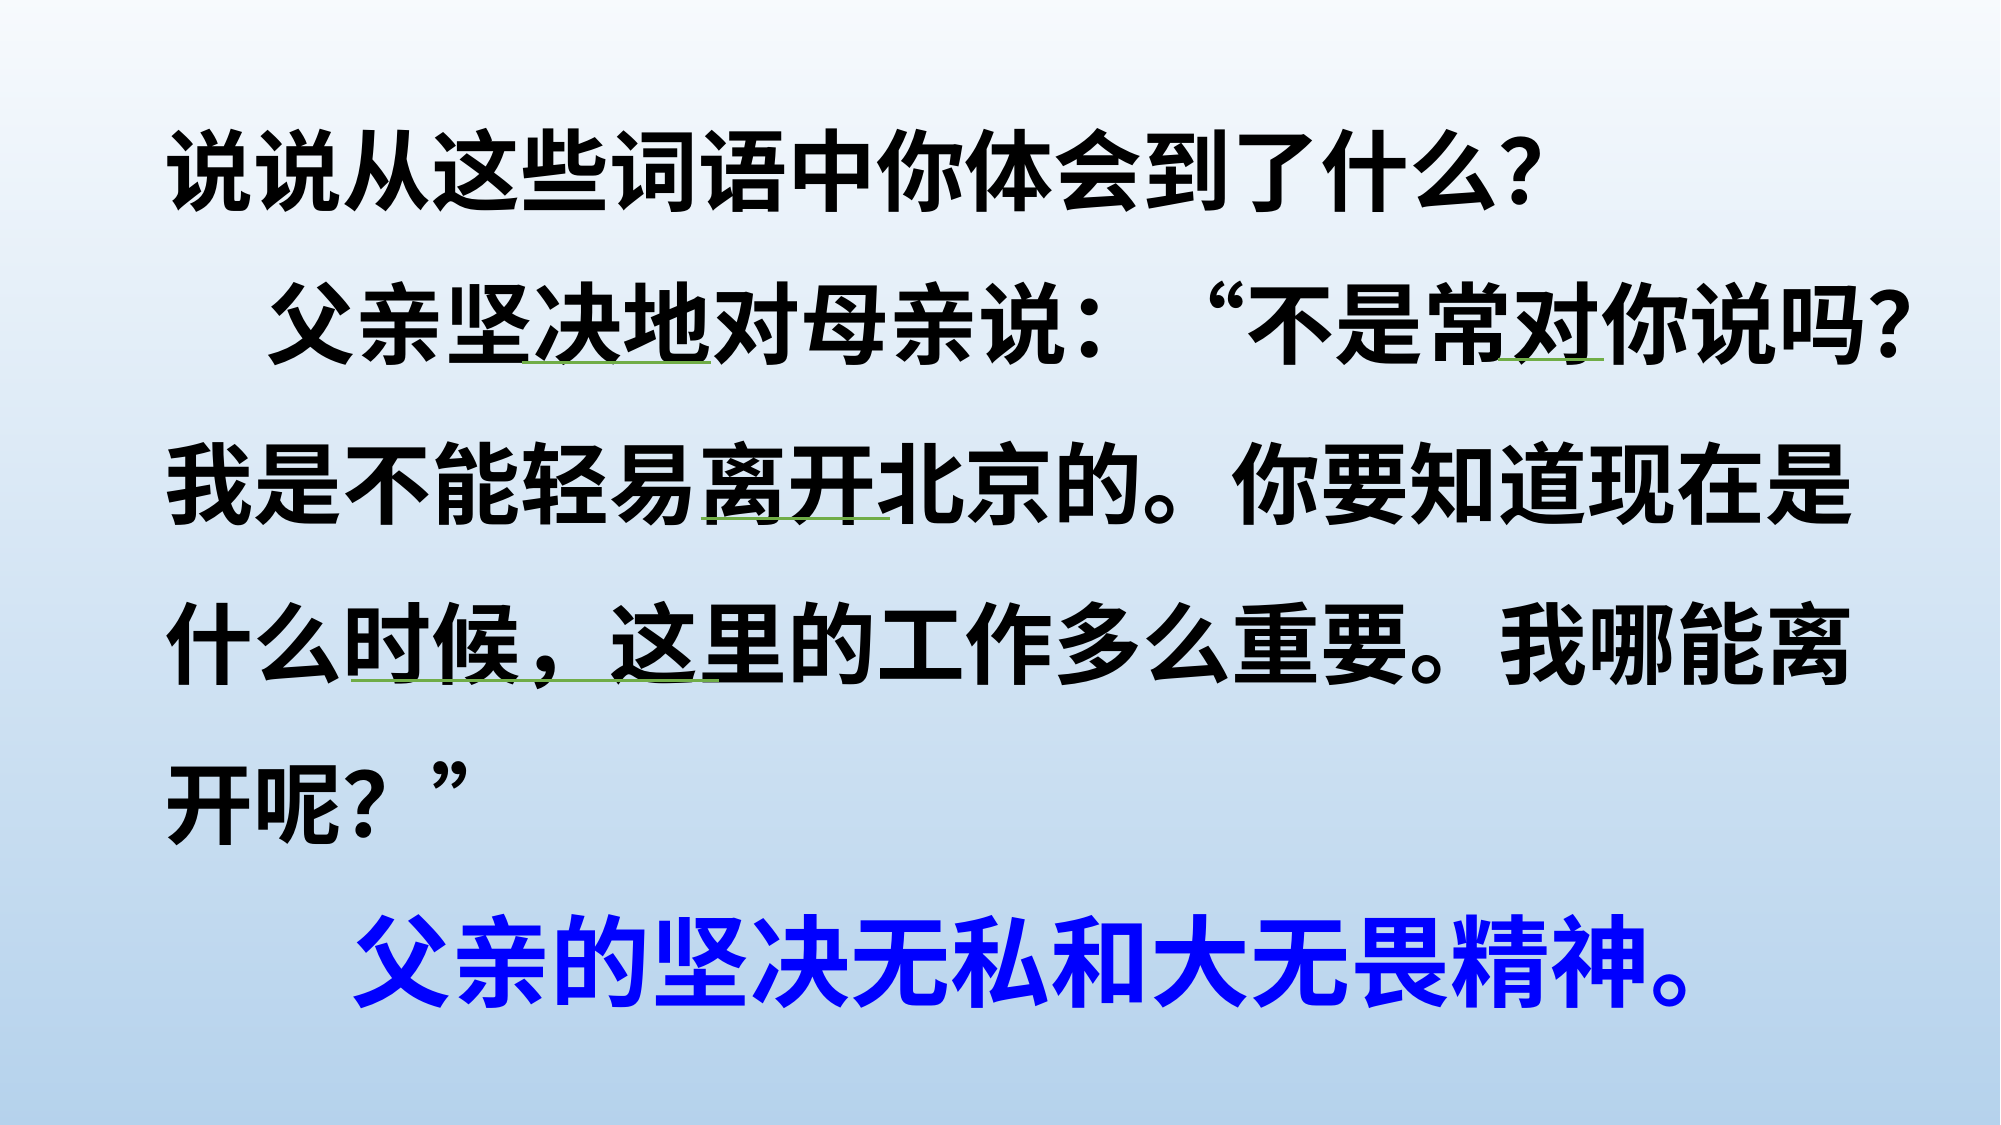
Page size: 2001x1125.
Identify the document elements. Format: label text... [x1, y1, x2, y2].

text_box 父亲的坚决无私和大无畏精神。 [212, 868, 1890, 1028]
text_box 说说从这些词语中你体会到了什么？ [149, 87, 1827, 230]
text_box 父亲坚决地对母亲说：“不是常对你说吗？我是不能轻易离开北京的。你要知道现在是什么时候，这里的工作多么重要。我哪能离开呢？” [149, 207, 1914, 863]
